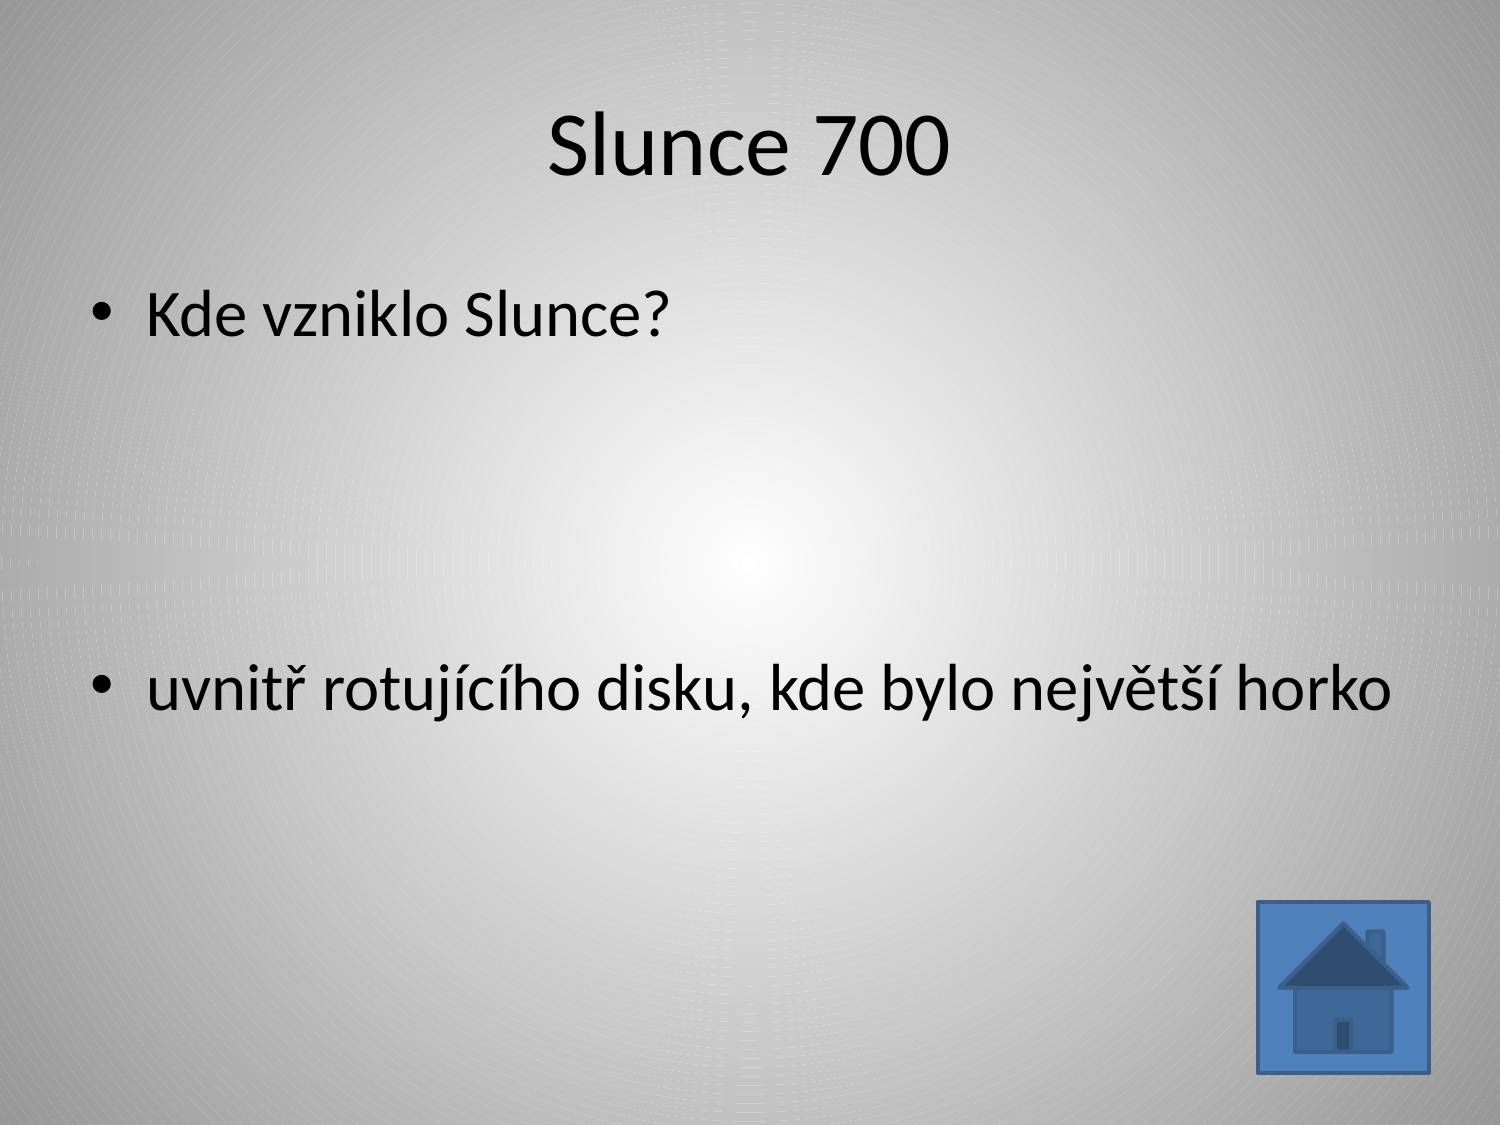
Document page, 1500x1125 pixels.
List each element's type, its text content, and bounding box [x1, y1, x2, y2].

list Kde vzniklo Slunce? uvnitř rotujícího disku, kde bylo největší horko [75, 262, 1425, 1005]
title Slunce 700 [75, 45, 1425, 233]
text_box [1256, 900, 1431, 1075]
